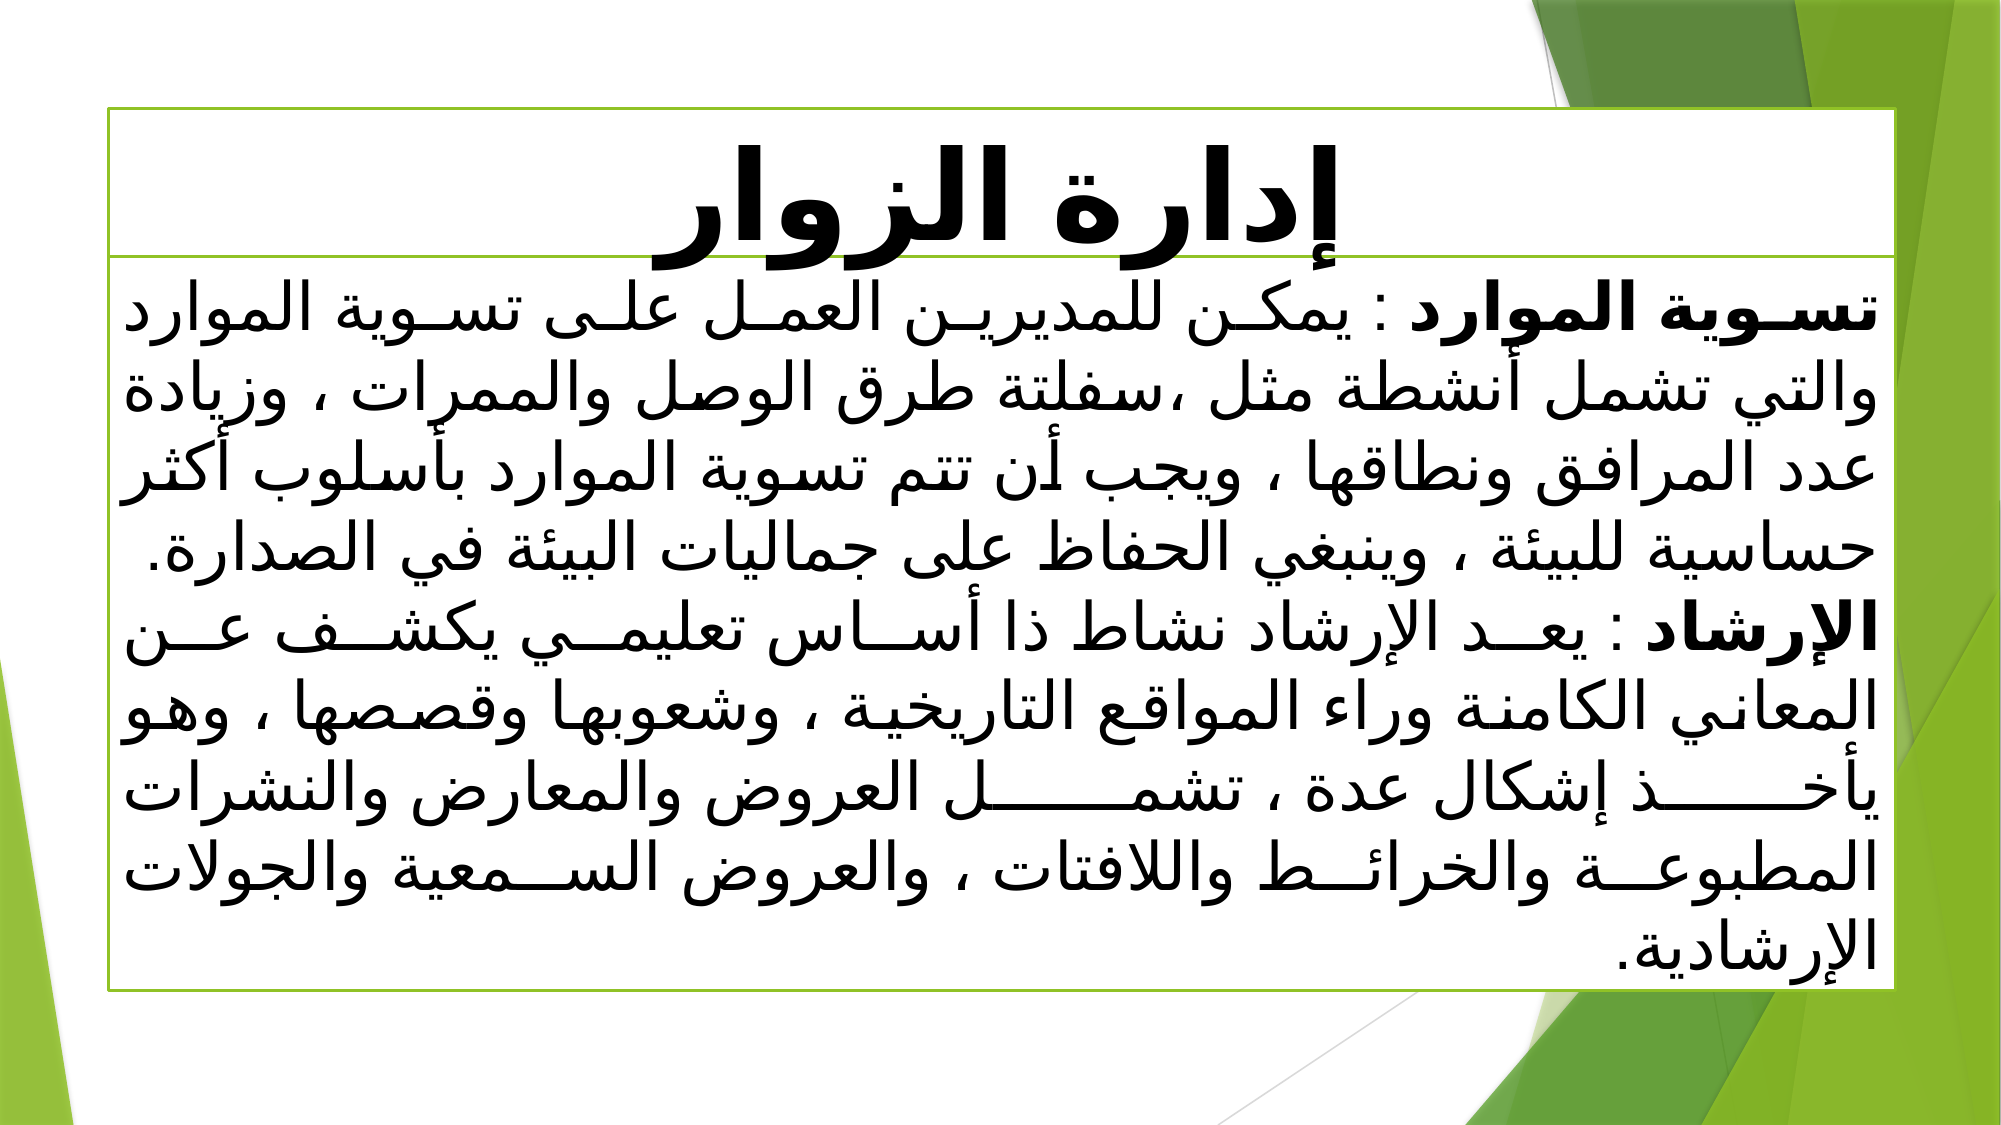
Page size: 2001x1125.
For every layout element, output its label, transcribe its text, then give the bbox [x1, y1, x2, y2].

text_box تسوية الموارد : يمكن للمديرين العمل على تسوية الموارد والتي تشمل أنشطة مثل ،سفلتة طرق الوصل والممرات ، وزيادة عدد المرافق ونطاقها ، ويجب أن تتم تسوية الموارد بأسلوب أكثر حساسية للبيئة ، وينبغي الحفاظ على جماليات البيئة في الصدارة. الإرشاد : يعد الإرشاد نشاط ذا أساس تعليمي يكشف عن المعاني الكامنة وراء المواقع التاريخية ، وشعوبها وقصصها ، وهو يأخذ إشكال عدة ، تشمل العروض والمعارض والنشرات المطبوعة والخرائط واللافتات ، والعروض السمعية والجولات الإرشادية. [107, 258, 1897, 992]
title إدارة الزوار [107, 107, 1897, 258]
